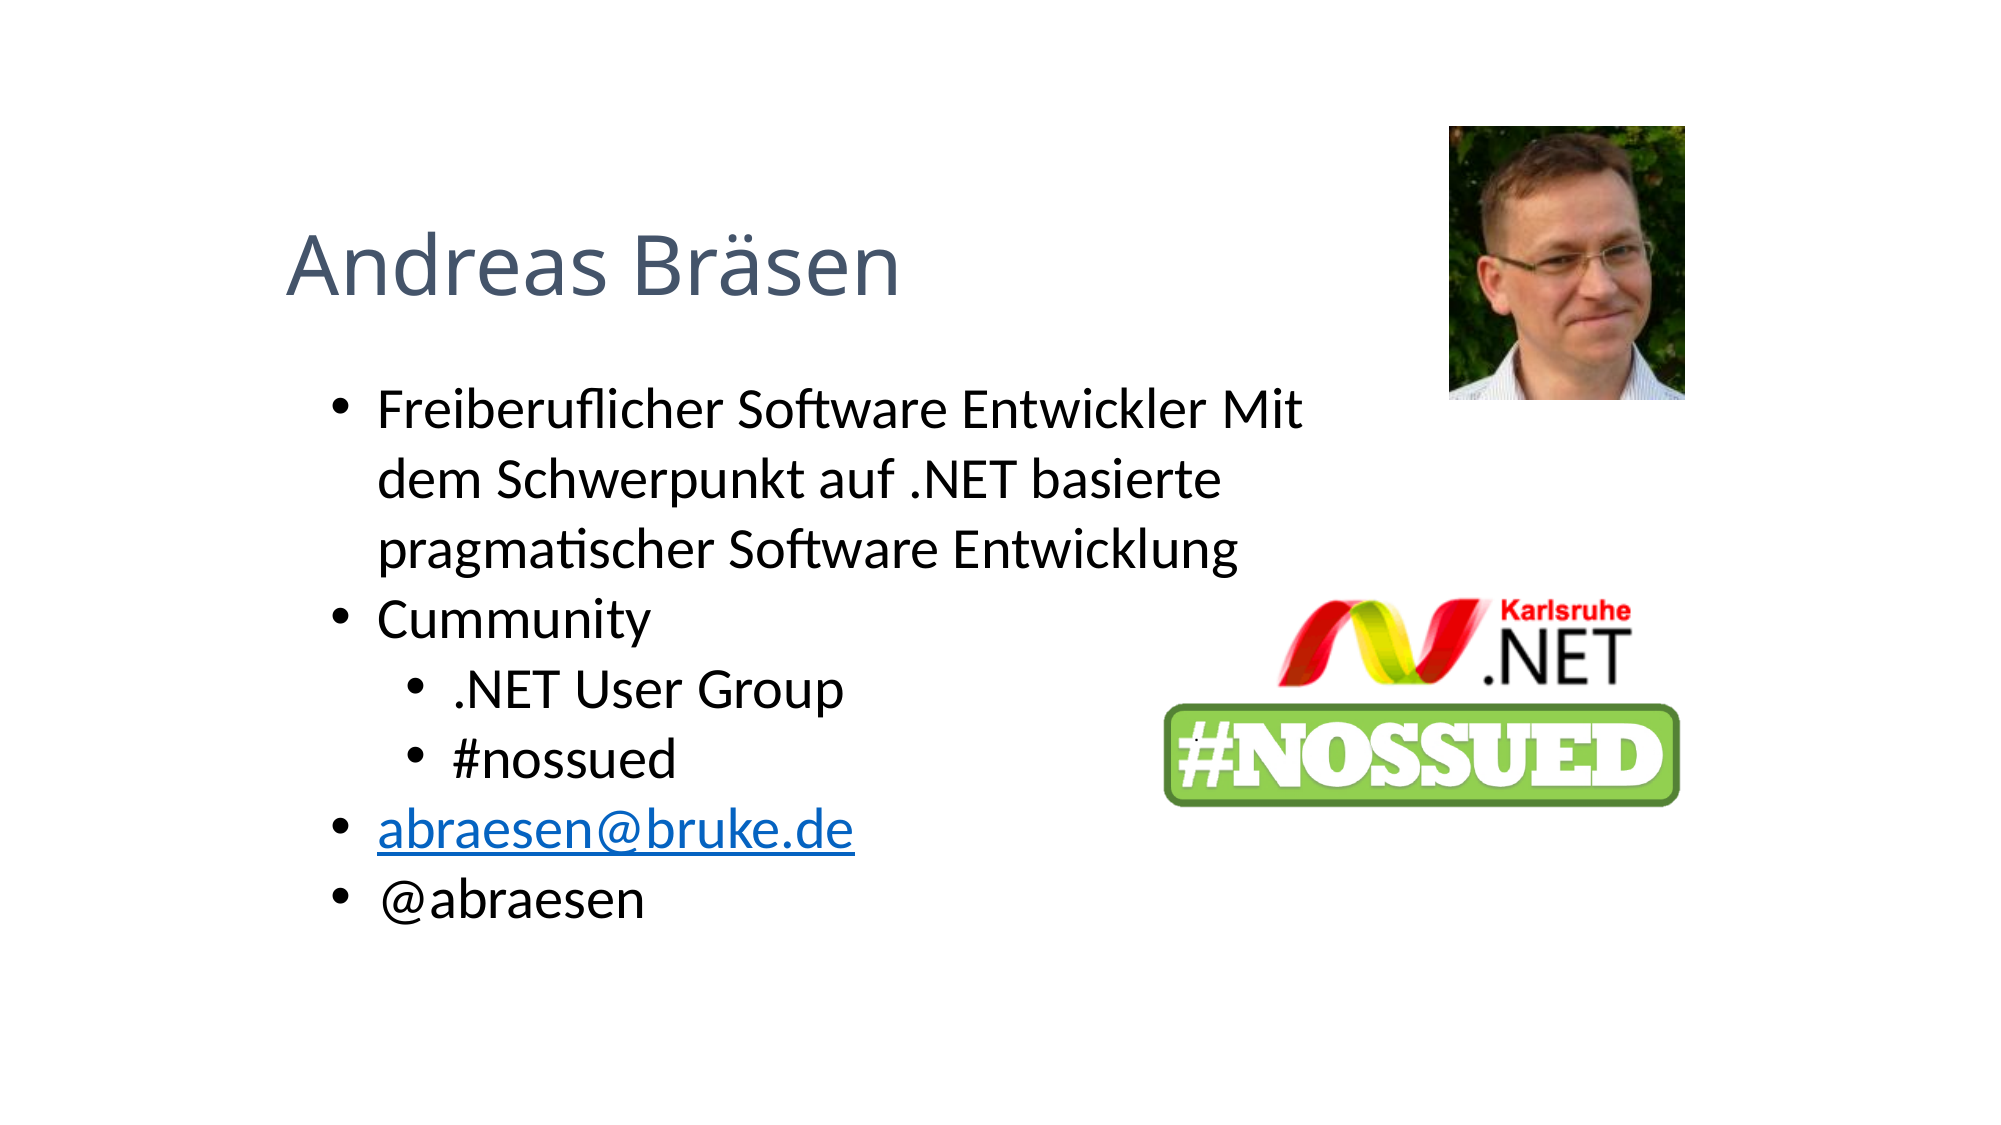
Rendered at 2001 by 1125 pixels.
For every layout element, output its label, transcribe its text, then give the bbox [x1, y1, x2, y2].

text_box Freiberuflicher Software Entwickler Mit dem Schwerpunkt auf .NET basierte pragmatischer Software Entwicklung Cummunity .NET User Group #nossued abraesen@bruke.de @abraesen [315, 362, 1427, 938]
picture [1449, 126, 1685, 400]
picture [1154, 582, 1685, 836]
text_box Andreas Bräsen [272, 205, 918, 320]
